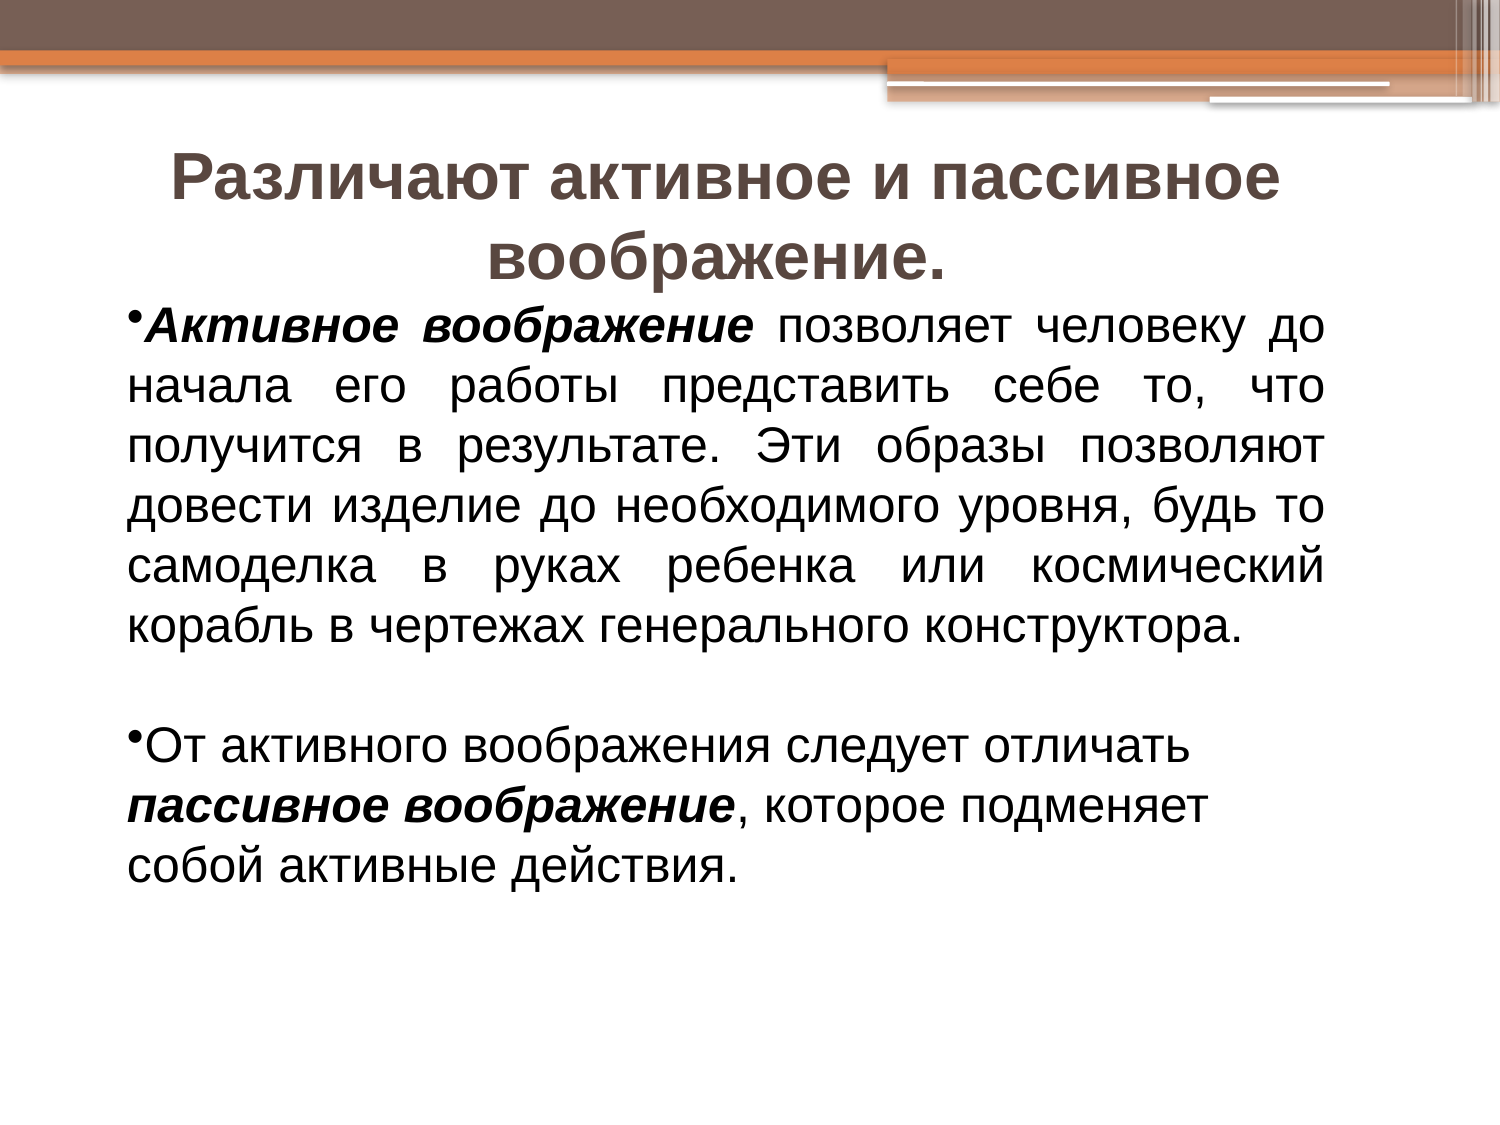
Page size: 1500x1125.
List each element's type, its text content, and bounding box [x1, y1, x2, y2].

text_box Различают активное и пассивное воображение. Активное воображение позволяет человеку до начала его работы представить себе то, что получится в результате. Эти образы позволяют довести изделие до необходимого уровня, будь то самоделка в руках ребенка или космический корабль в чертежах генерального конструктора. От активного воображения следует отличать пассивное воображение, которое подменяет собой активные действия. [112, 125, 1341, 901]
